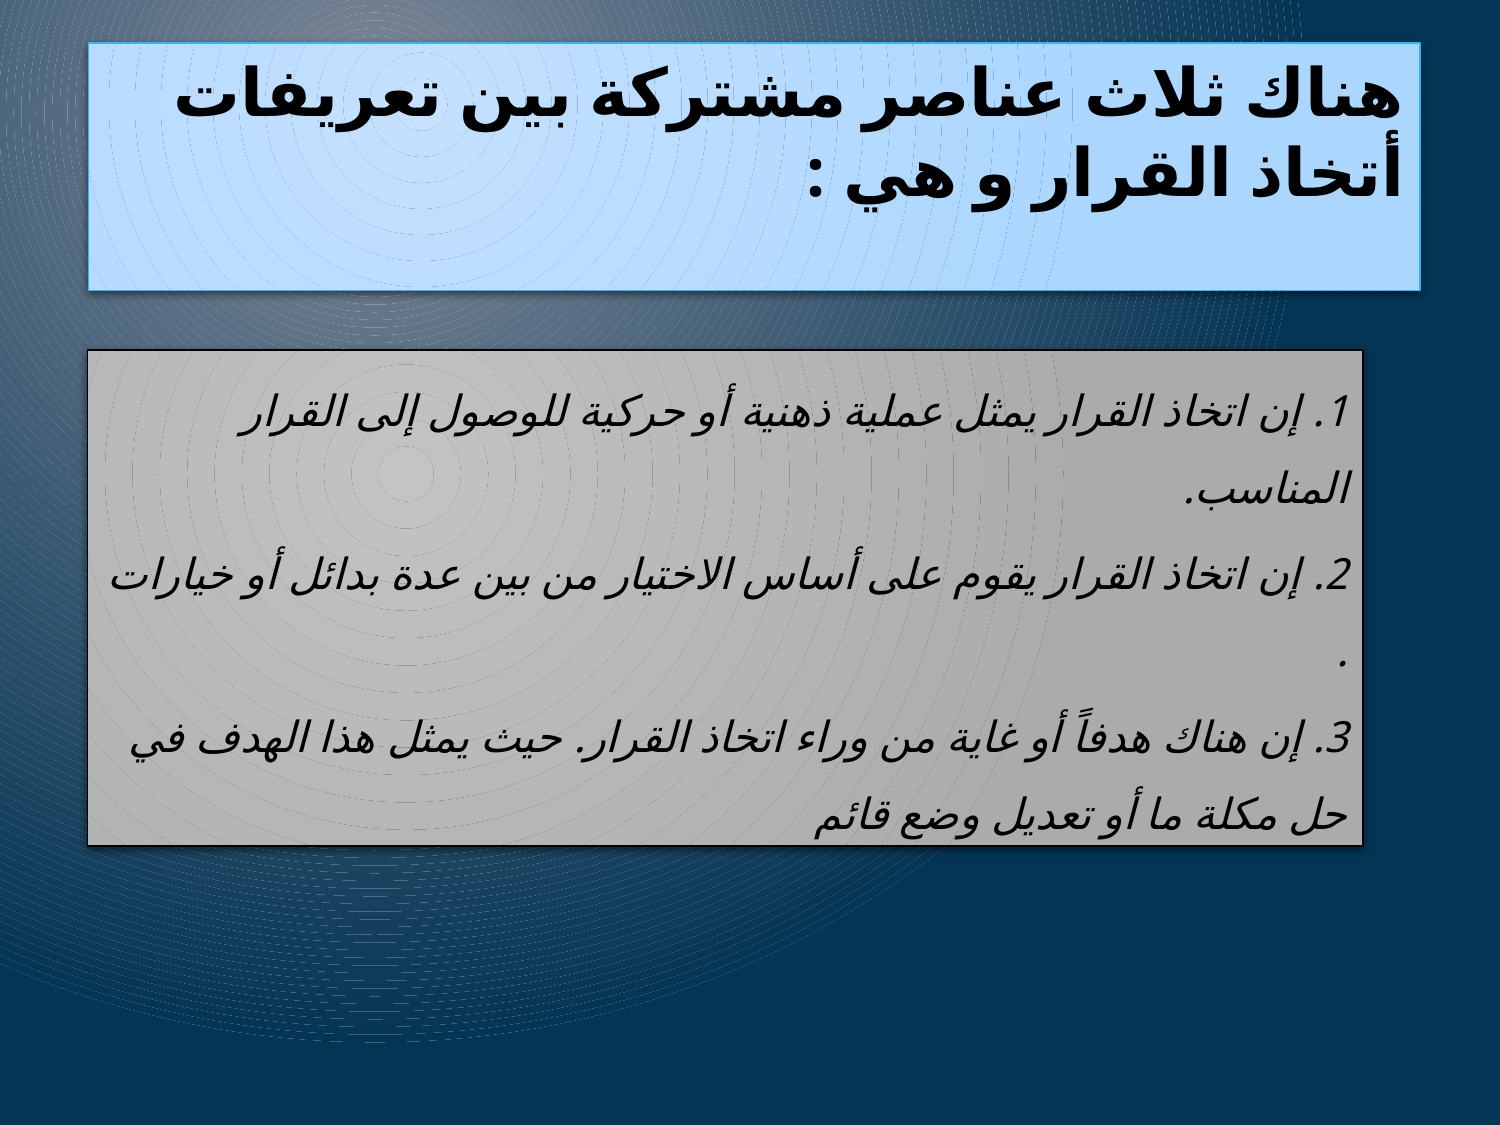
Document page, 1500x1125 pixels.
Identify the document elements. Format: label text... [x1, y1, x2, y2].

title هناك ثلاث عناصر مشتركة بين تعريفات أتخاذ القرار و هي : [88, 42, 1421, 291]
list 1. إن اتخاذ القرار يمثل عملية ذهنية أو حركية للوصول إلى القرار المناسب. 2. إن اتخاذ القرار يقوم على أساس الاختيار من بين عدة بدائل أو خيارات . 3. إن هناك هدفاً أو غاية من وراء اتخاذ القرار. حيث يمثل هذا الهدف في حل مكلة ما أو تعديل وضع قائم [87, 349, 1364, 847]
